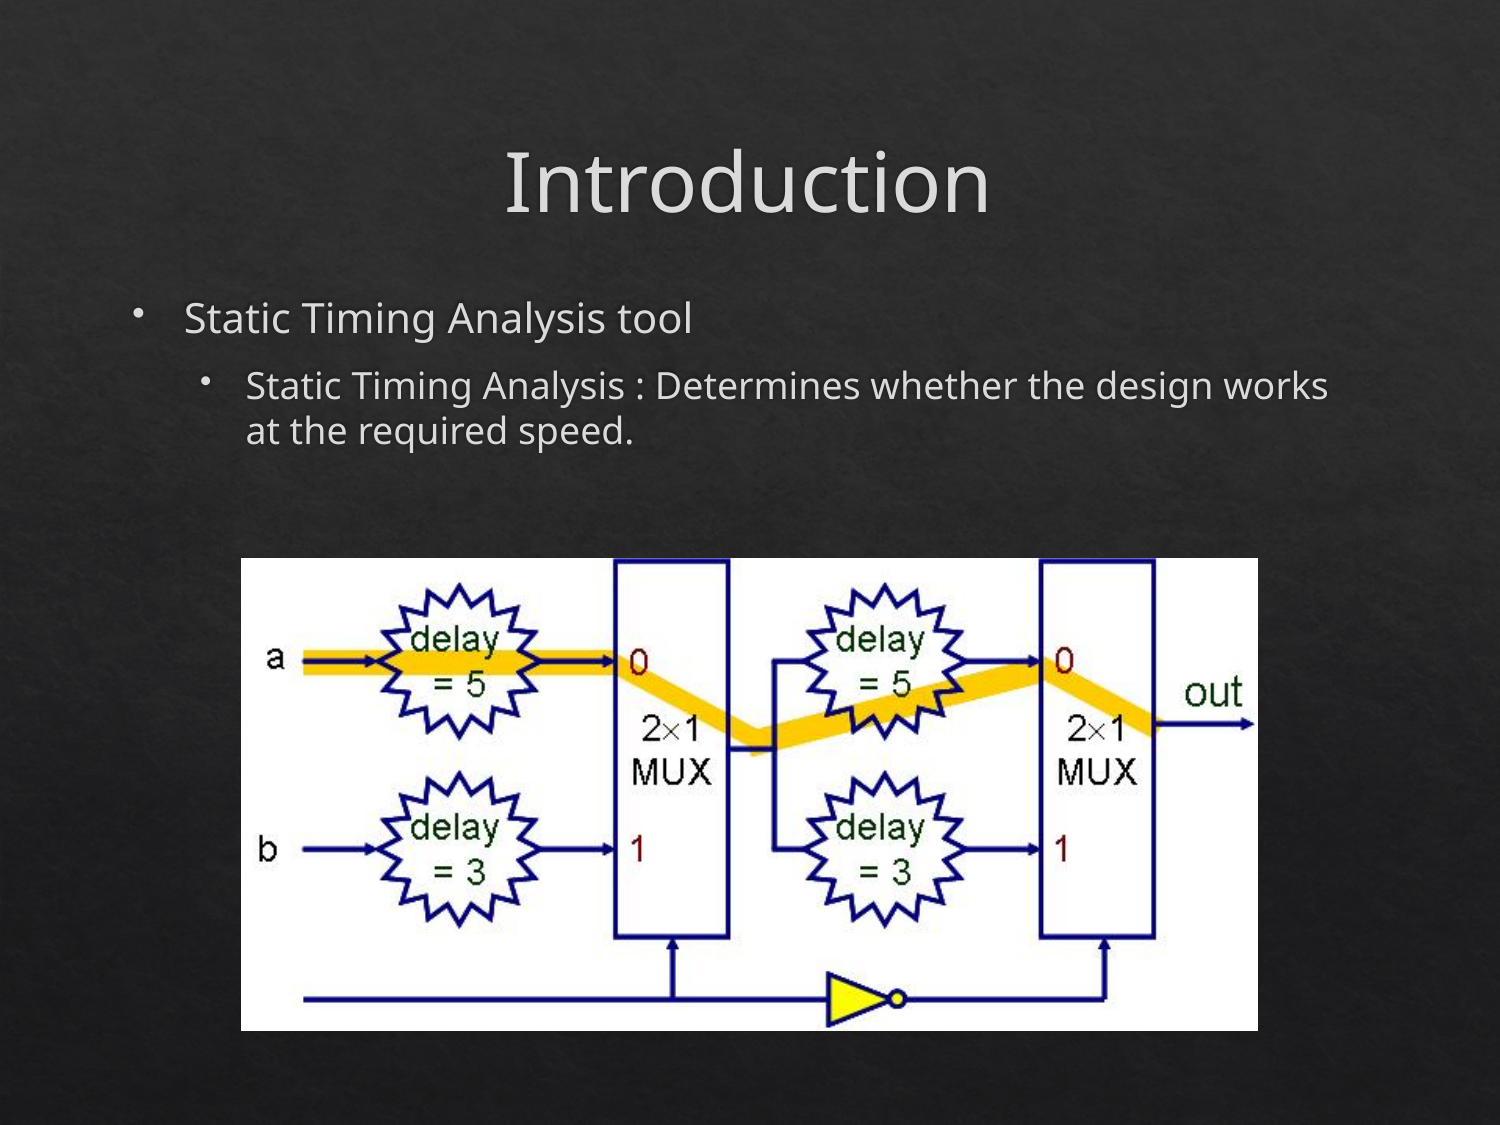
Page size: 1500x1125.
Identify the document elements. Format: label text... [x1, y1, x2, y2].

list Static Timing Analysis tool Static Timing Analysis : Determines whether the design works at the required speed. [112, 284, 1387, 950]
title Introduction [112, 99, 1387, 260]
picture [241, 558, 1258, 1032]
